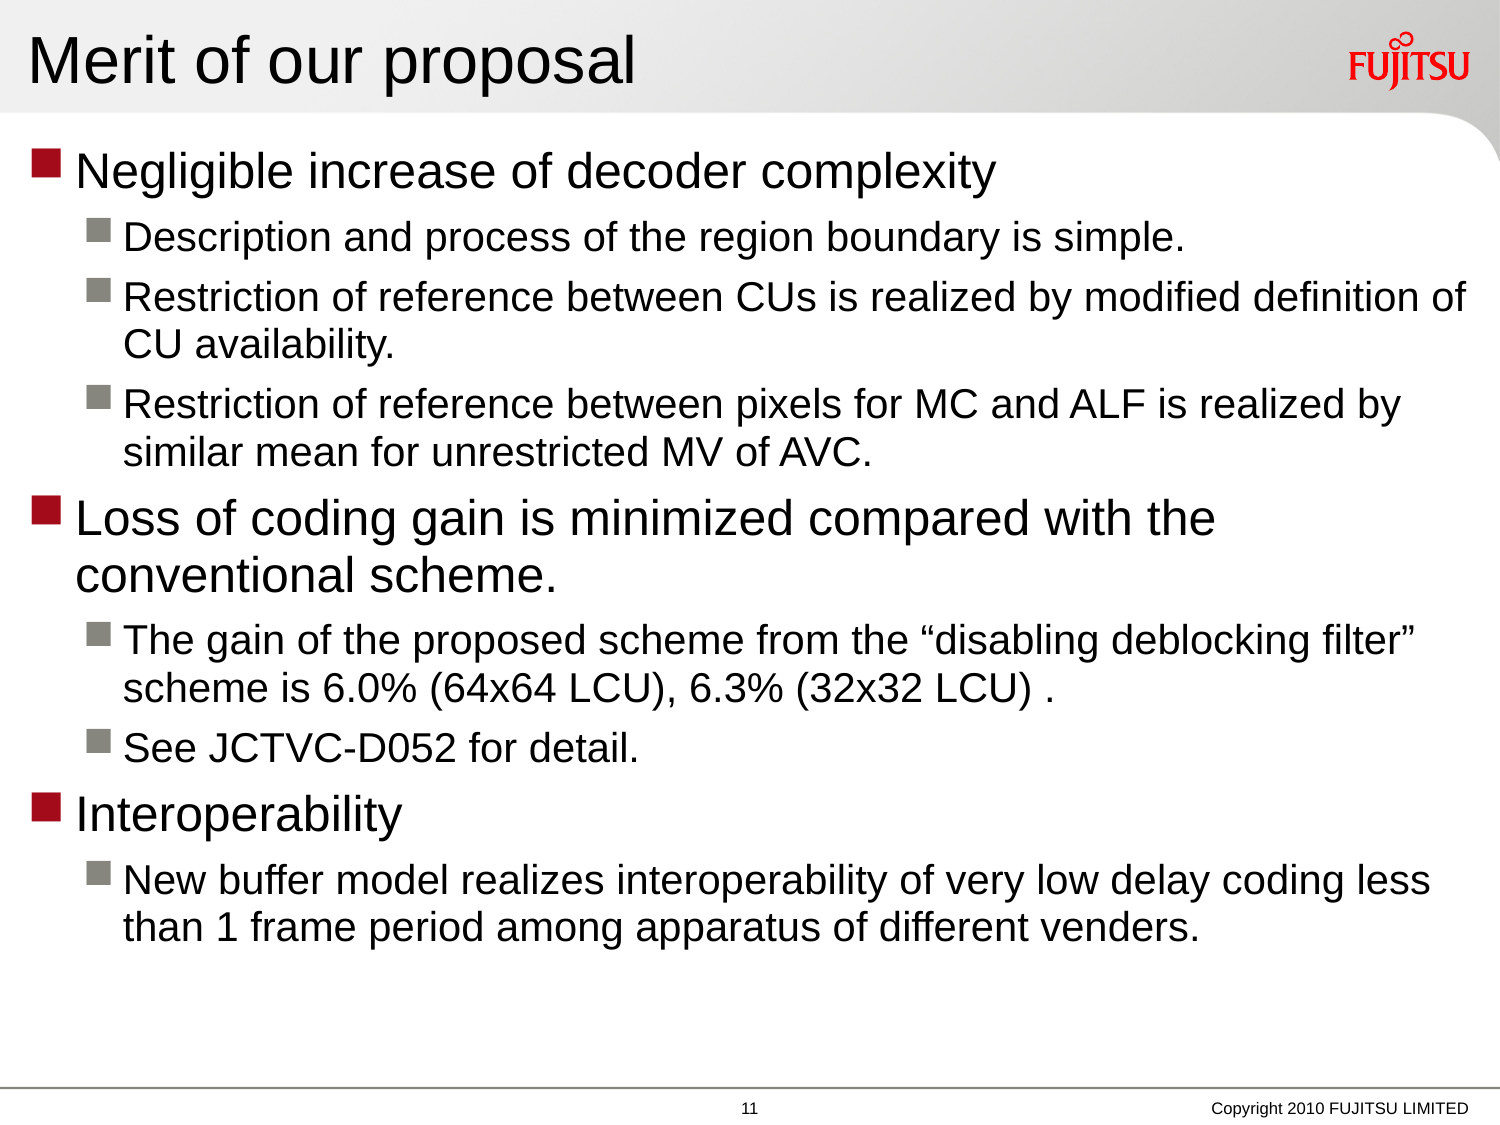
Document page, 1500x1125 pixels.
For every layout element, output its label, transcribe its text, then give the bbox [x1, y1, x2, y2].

list Negligible increase of decoder complexity Description and process of the region boundary is simple. Restriction of reference between CUs is realized by modified definition of CU availability. Restriction of reference between pixels for MC and ALF is realized by similar mean for unrestricted MV of AVC. Loss of coding gain is minimized compared with the conventional scheme. The gain of the proposed scheme from the “disabling deblocking filter” scheme is 6.0% (64x64 LCU), 6.3% (32x32 LCU) . See JCTVC-D052 for detail. Interoperability New buffer model realizes interoperability of very low delay coding less than 1 frame period among apparatus of different venders. [27, 142, 1470, 1061]
footer Copyright 2010 FUJITSU LIMITED [809, 1091, 1470, 1125]
title Merit of our proposal [27, 0, 1318, 114]
picture [0, 0, 1500, 176]
slide_number 10 [705, 1091, 795, 1125]
